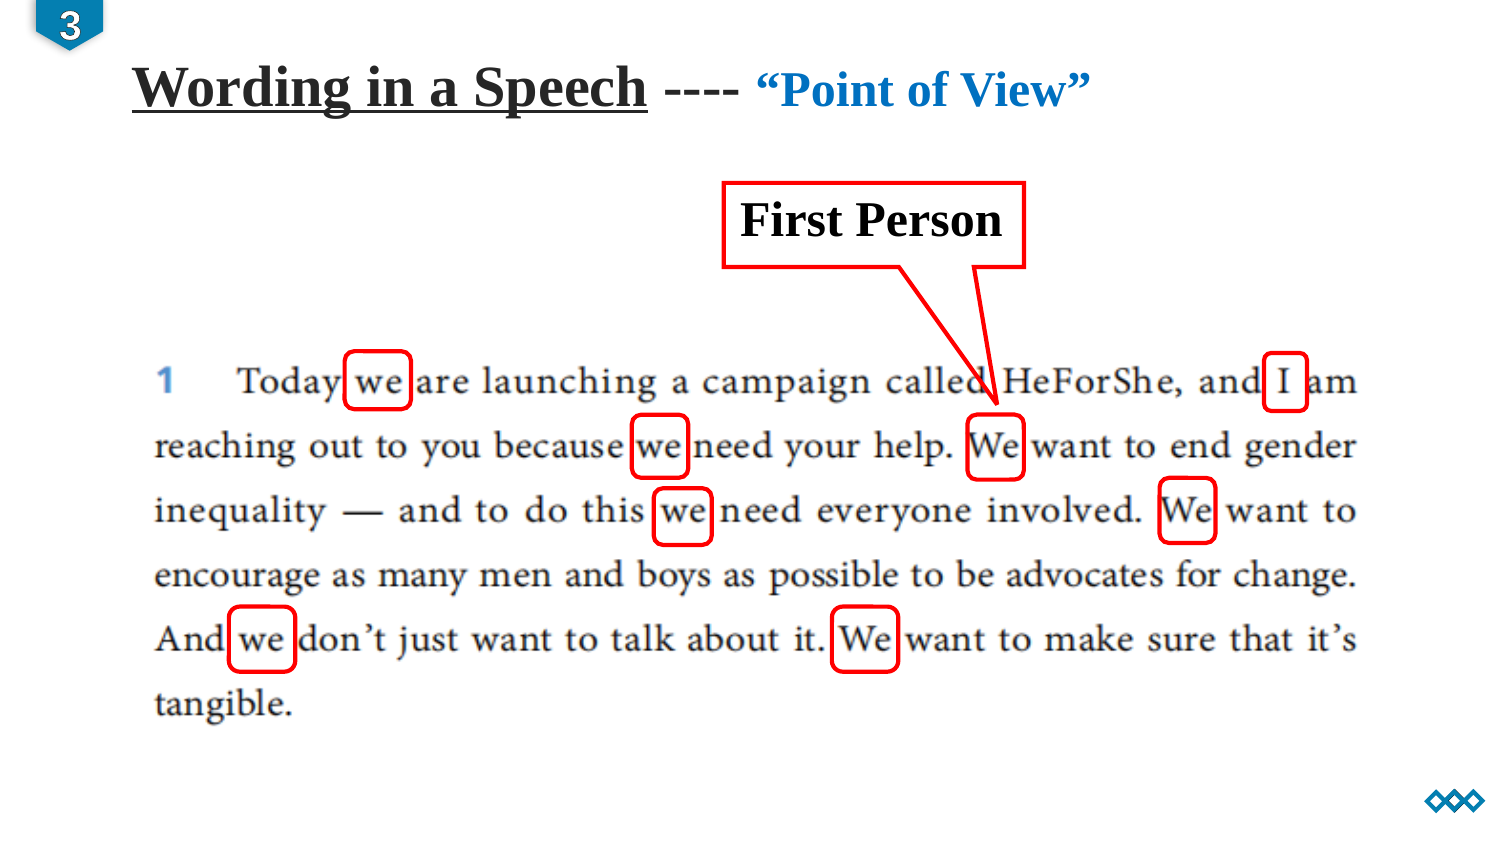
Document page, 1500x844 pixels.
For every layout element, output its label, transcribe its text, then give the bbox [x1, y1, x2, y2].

text_box [722, 181, 1025, 345]
title Wording in a Speech ---- “Point of View” [115, 42, 1476, 206]
text_box 3 [27, 0, 114, 56]
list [119, 345, 1407, 737]
text_box First Person [725, 178, 1041, 254]
